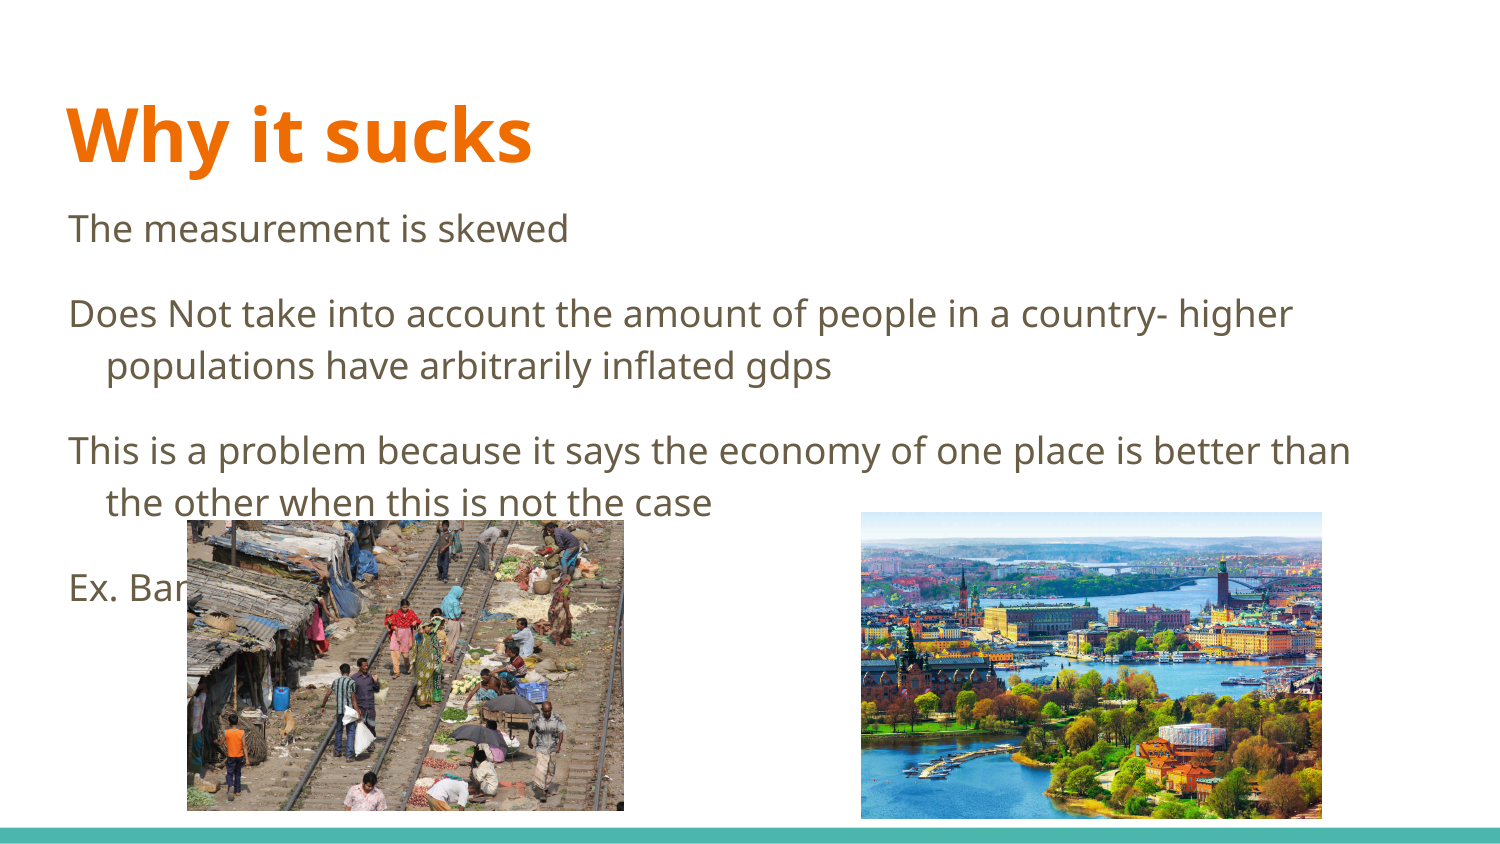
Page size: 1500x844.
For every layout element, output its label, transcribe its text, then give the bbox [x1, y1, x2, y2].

title Why it sucks [51, 72, 1449, 189]
list The measurement is skewed Does Not take into account the amount of people in a country- higher populations have arbitrarily inflated gdps This is a problem because it says the economy of one place is better than the other when this is not the case Ex. Bangladesh vs. Sweden [15, 183, 1414, 745]
picture [187, 519, 625, 812]
picture [860, 511, 1322, 820]
